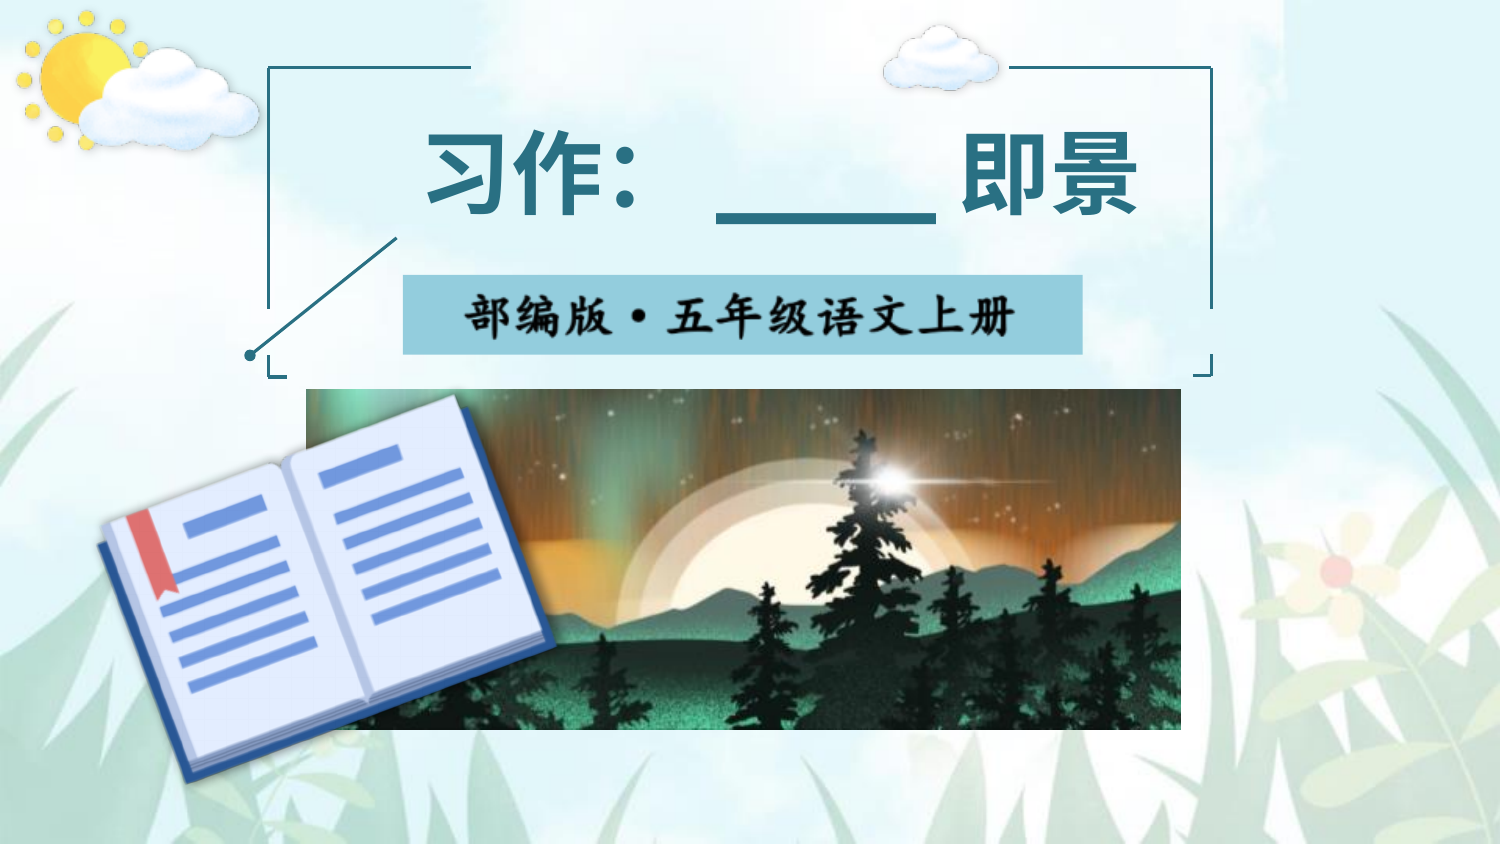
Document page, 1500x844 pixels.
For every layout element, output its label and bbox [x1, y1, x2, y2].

text_box [243, 67, 1212, 378]
picture [0, 0, 1500, 844]
